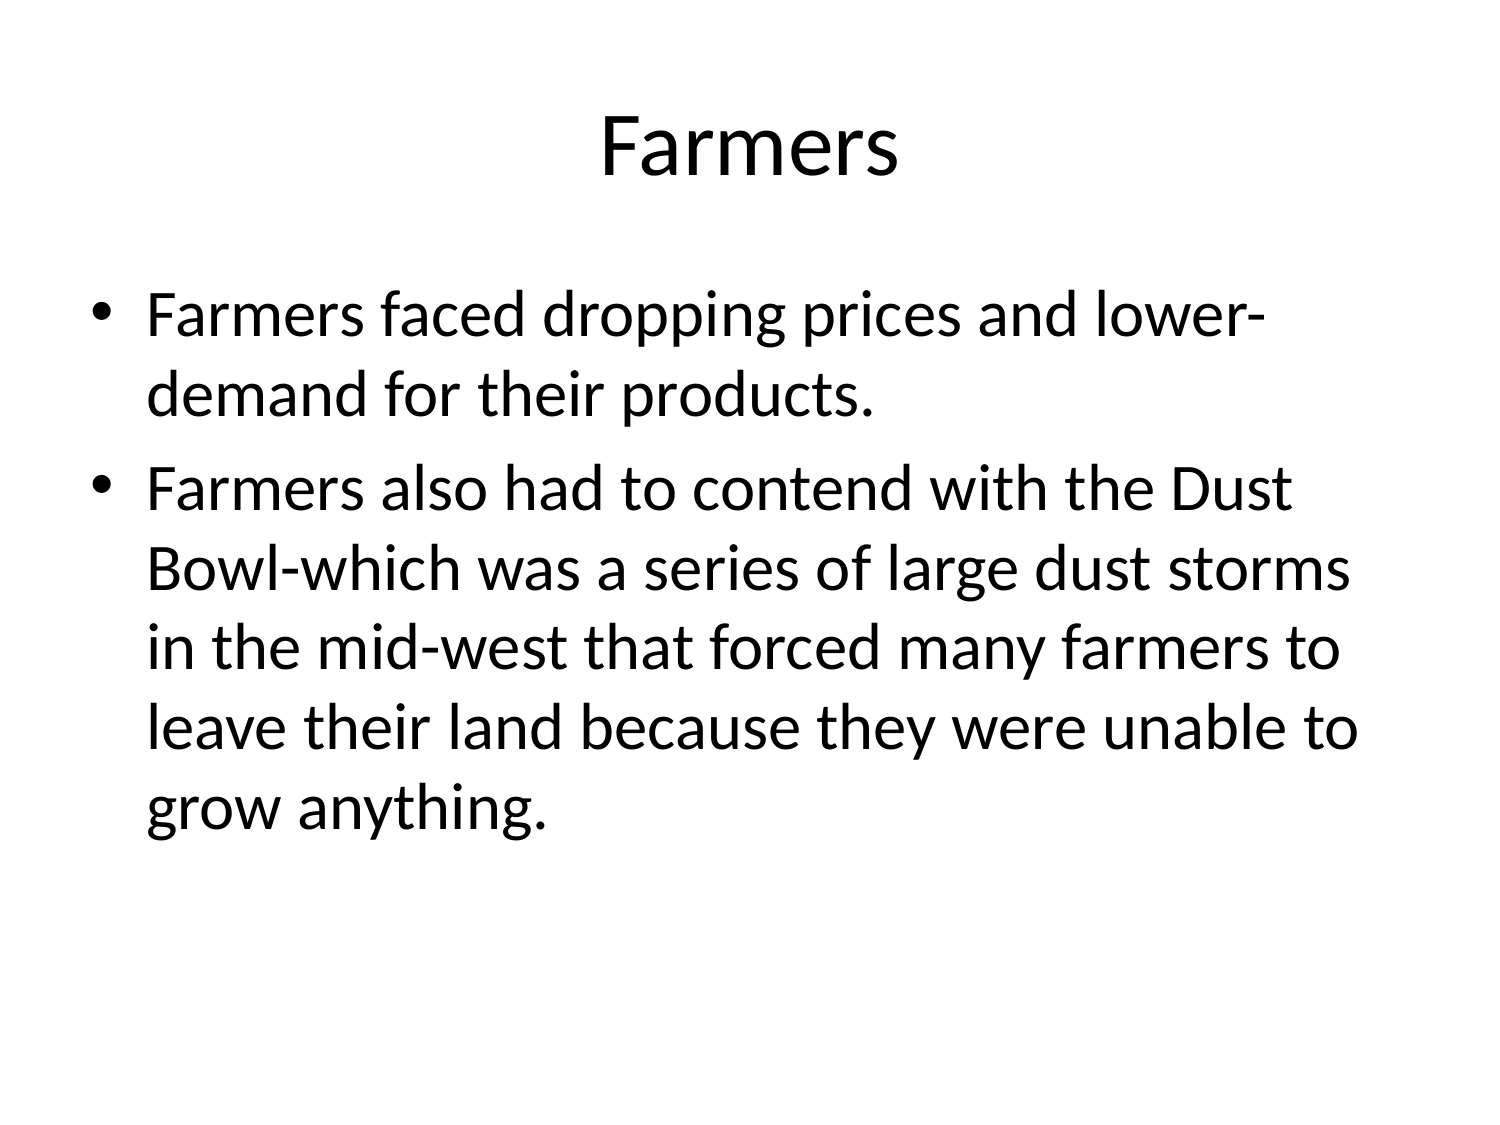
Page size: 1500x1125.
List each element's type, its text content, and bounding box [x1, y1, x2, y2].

list Farmers faced dropping prices and lower-demand for their products. Farmers also had to contend with the Dust Bowl-which was a series of large dust storms in the mid-west that forced many farmers to leave their land because they were unable to grow anything. [75, 262, 1425, 1005]
title Farmers [75, 45, 1425, 233]
